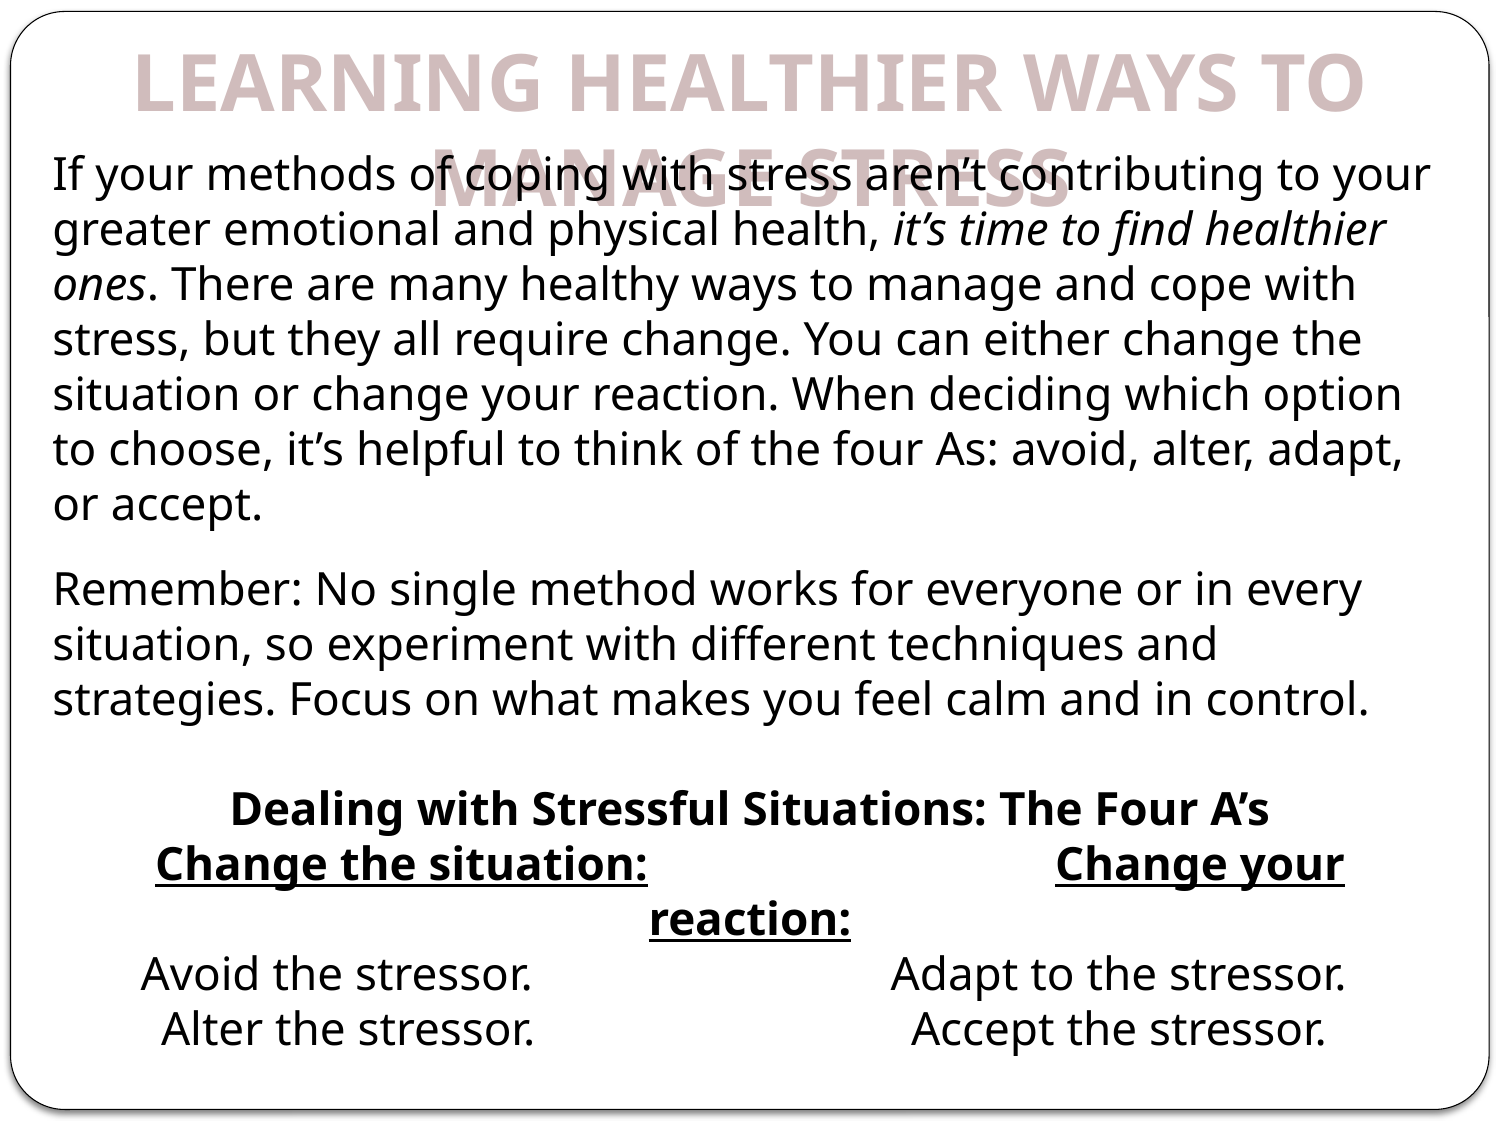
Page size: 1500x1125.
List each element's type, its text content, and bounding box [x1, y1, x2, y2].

text_box Learning healthier ways to manage stress [0, 24, 1500, 230]
text_box If your methods of coping with stress aren’t contributing to your greater emotional and physical health, it’s time to find healthier ones. There are many healthy ways to manage and cope with stress, but they all require change. You can either change the situation or change your reaction. When deciding which option to choose, it’s helpful to think of the four As: avoid, alter, adapt, or accept. Remember: No single method works for everyone or in every situation, so experiment with different techniques and strategies. Focus on what makes you feel calm and in control. Dealing with Stressful Situations: The Four A’s Change the situation: Change your reaction: Avoid the stressor. Adapt to the stressor. Alter the stressor. Accept the stressor. : [37, 137, 1463, 1125]
